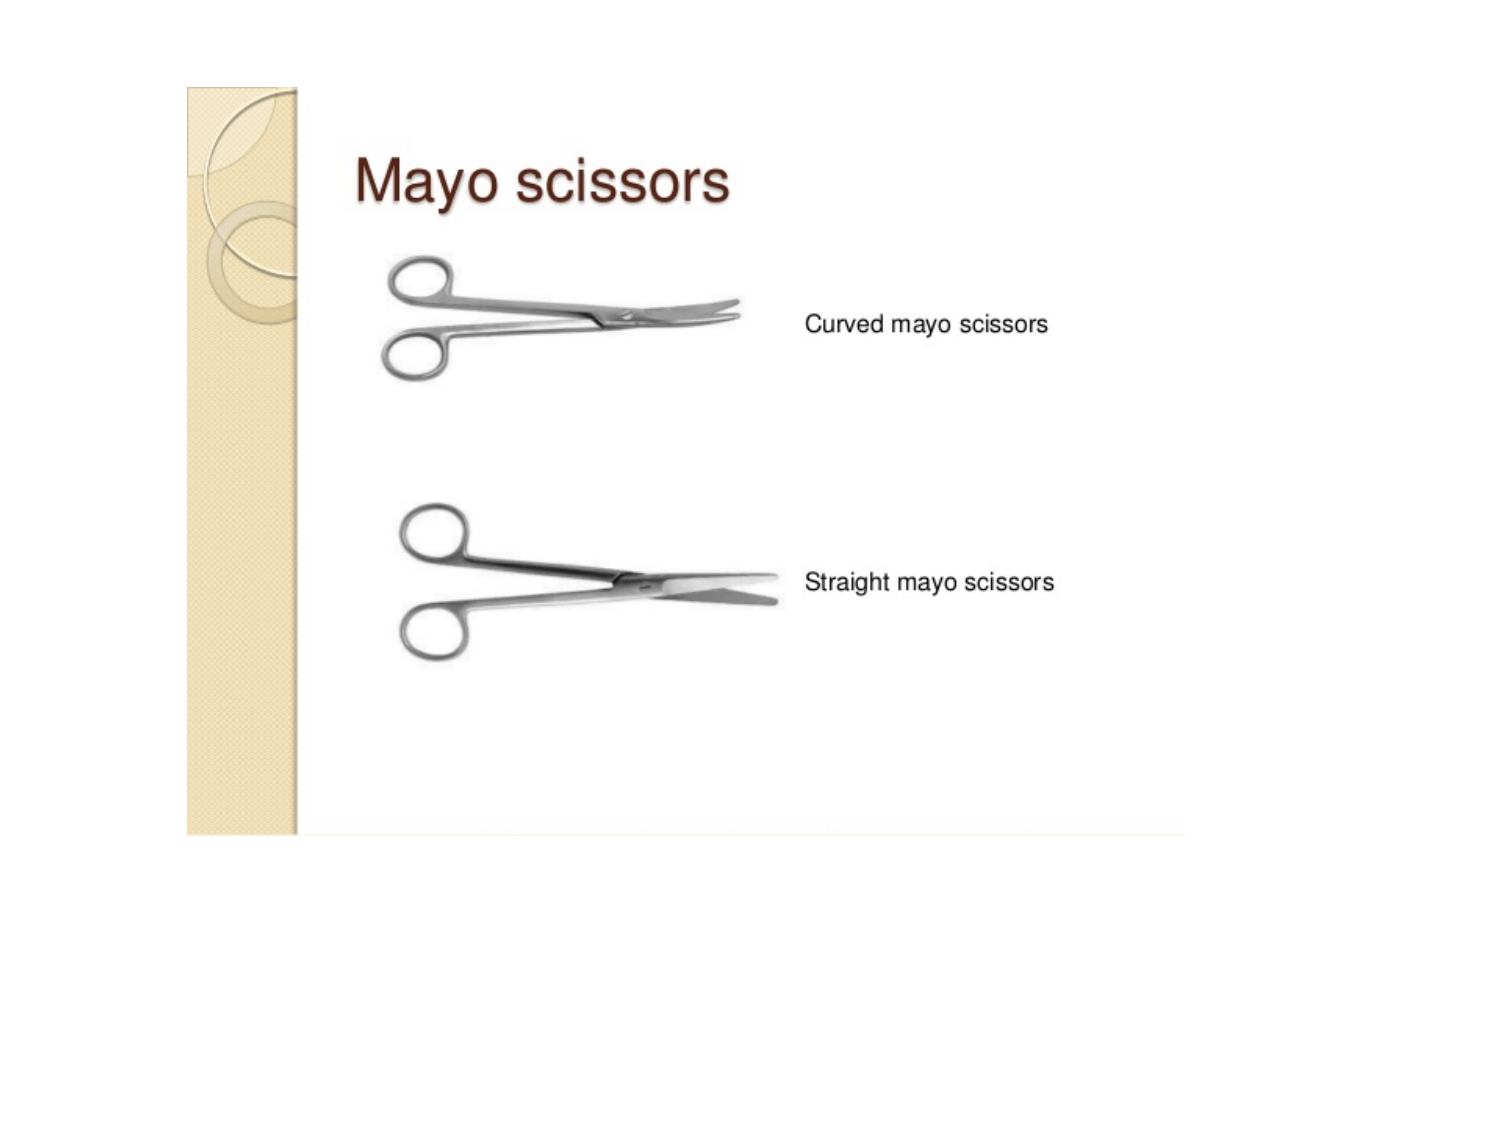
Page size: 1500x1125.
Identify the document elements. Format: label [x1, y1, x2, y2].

picture [187, 87, 1185, 837]
